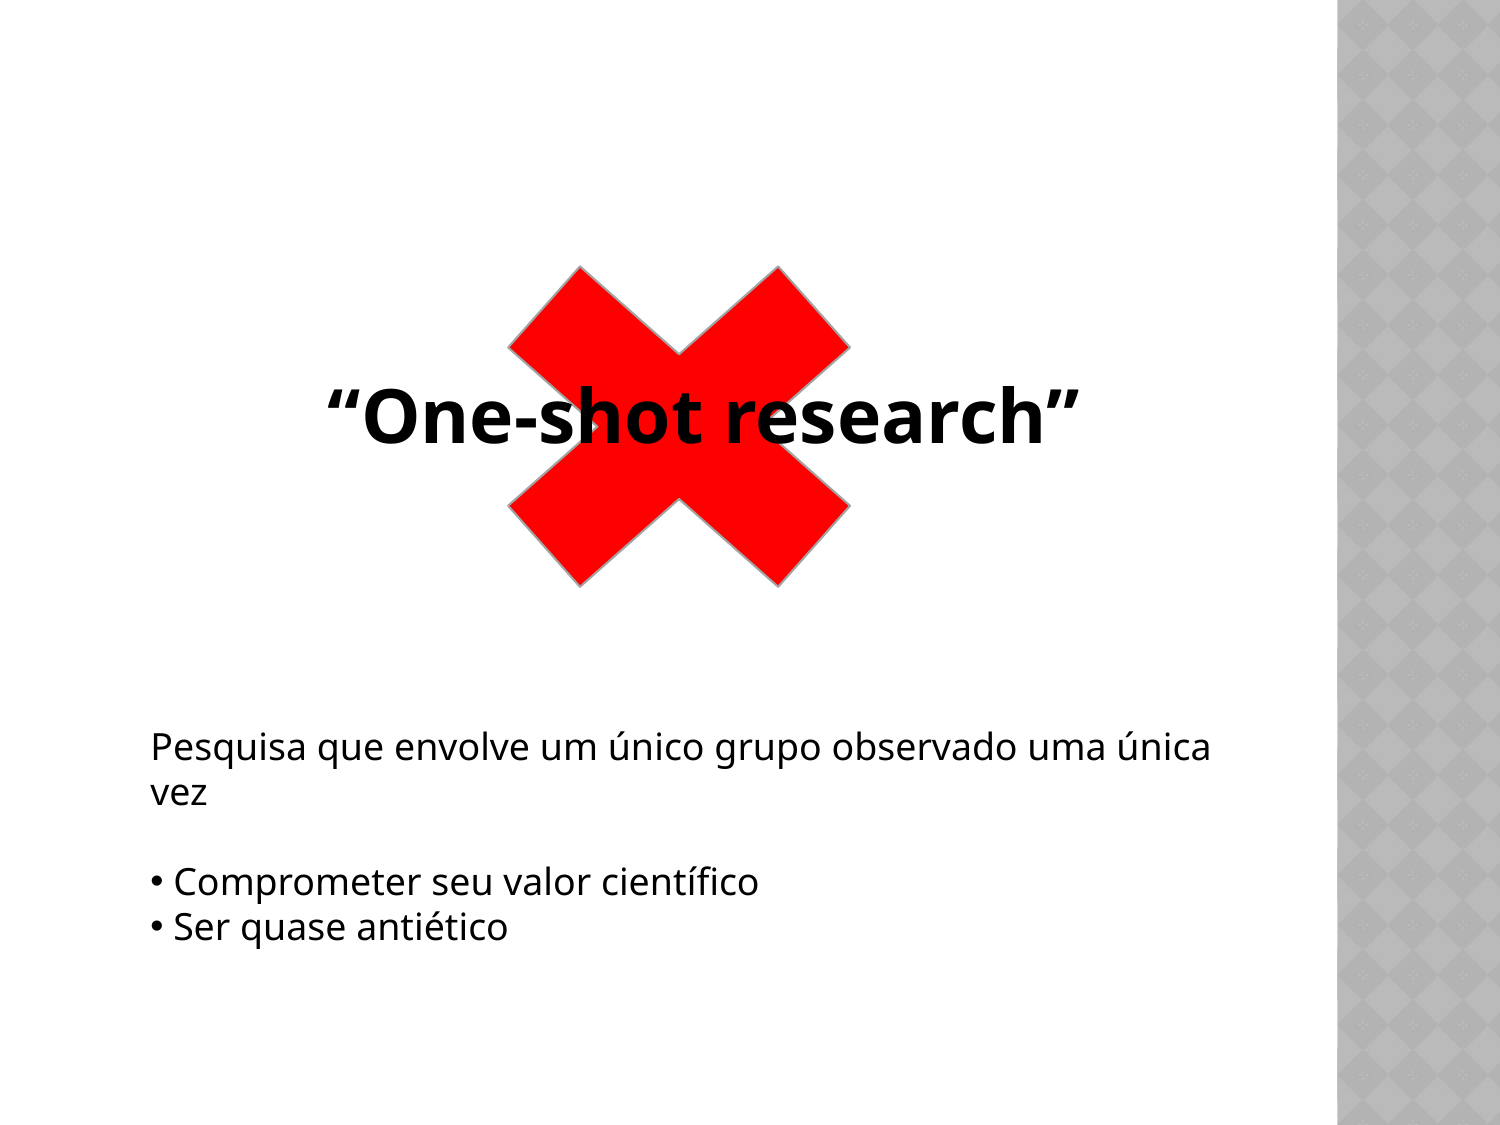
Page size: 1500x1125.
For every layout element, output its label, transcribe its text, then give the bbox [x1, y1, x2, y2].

text_box Pesquisa que envolve um único grupo observado uma única vez Comprometer seu valor científico Ser quase antiético [135, 715, 1235, 956]
text_box [510, 512, 668, 589]
text_box [690, 512, 848, 589]
text_box [506, 264, 853, 361]
text_box “One-shot research” [312, 361, 1152, 512]
